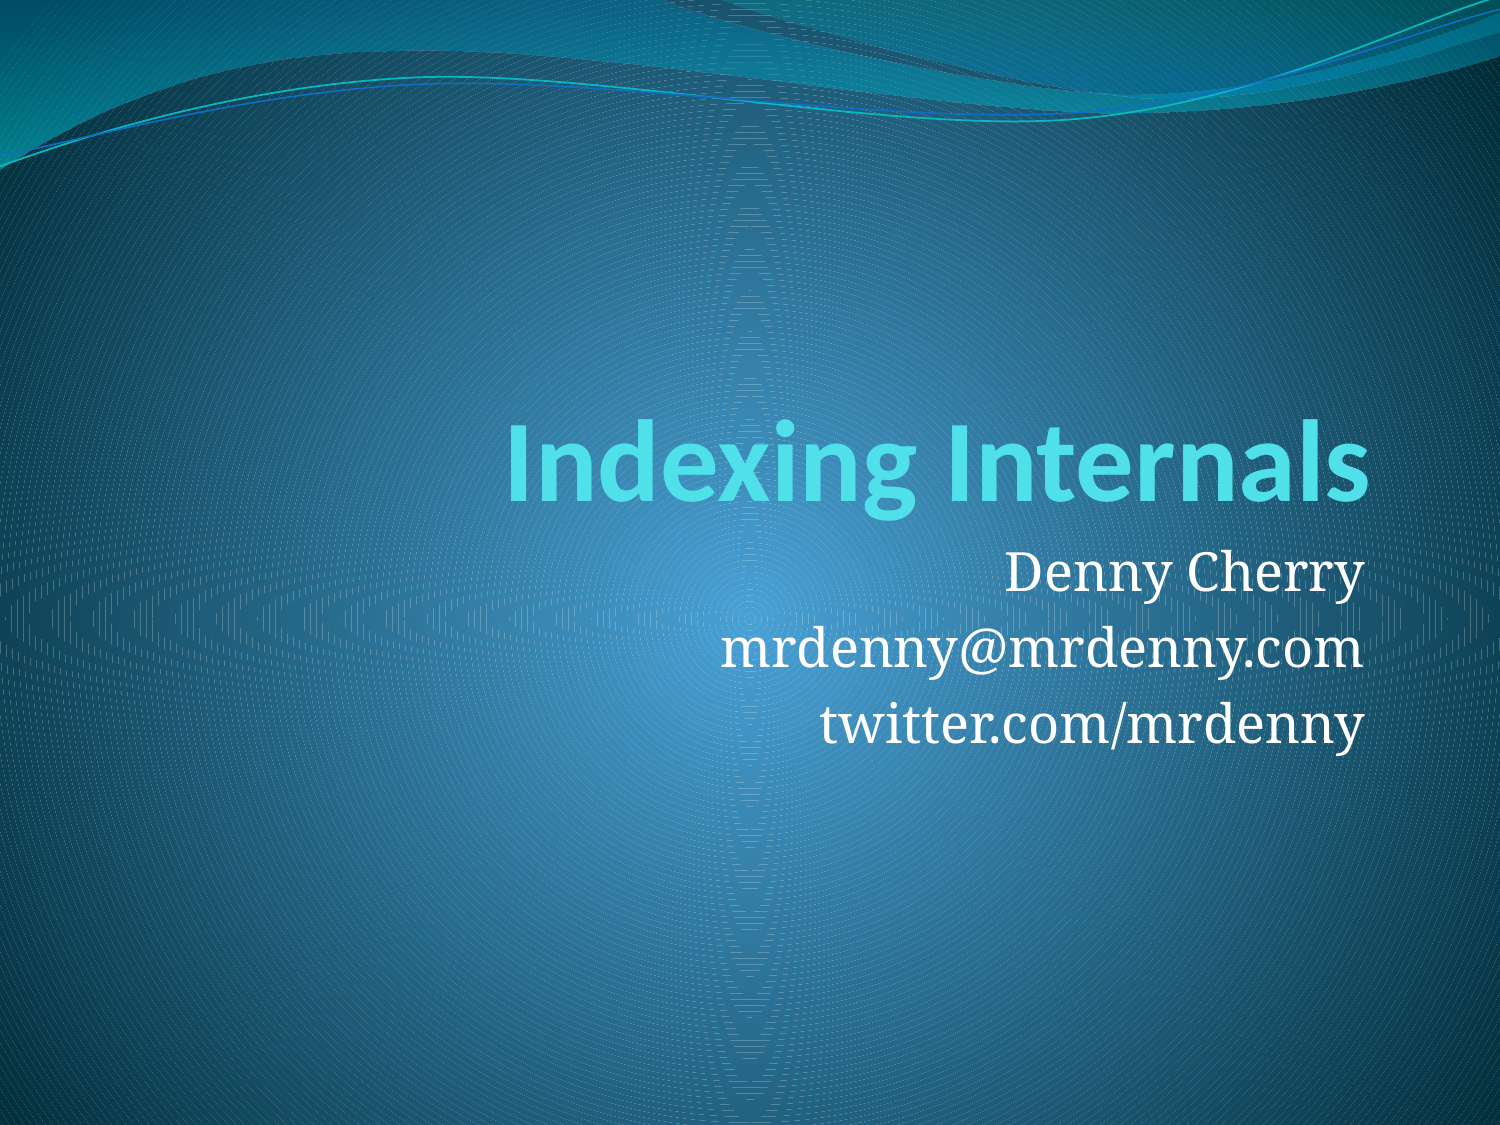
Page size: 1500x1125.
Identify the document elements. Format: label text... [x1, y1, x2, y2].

subtitle Denny Cherry mrdenny@mrdenny.com twitter.com/mrdenny [87, 529, 1376, 818]
title Indexing Internals [87, 224, 1376, 525]
